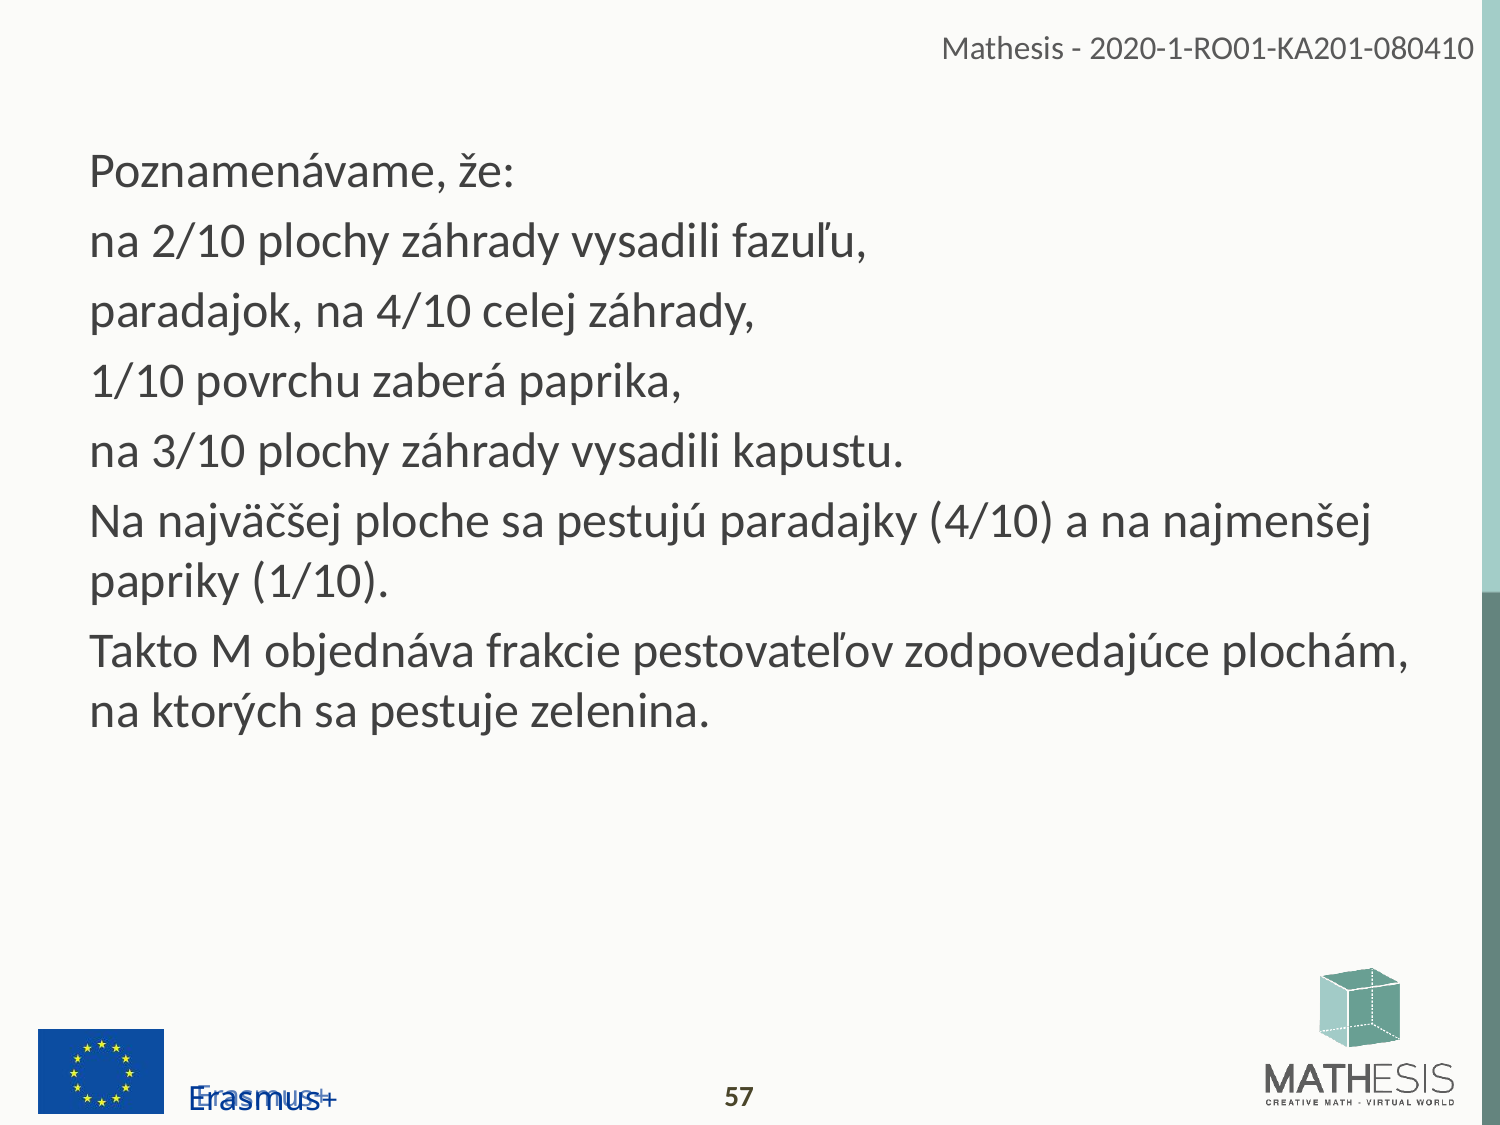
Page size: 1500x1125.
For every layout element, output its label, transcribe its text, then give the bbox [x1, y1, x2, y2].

picture [38, 1029, 164, 1114]
list Poznamenávame, že: na 2/10 plochy záhrady vysadili fazuľu, paradajok, na 4/10 celej záhrady, 1/10 povrchu zaberá paprika, na 3/10 plochy záhrady vysadili kapustu. Na najväčšej ploche sa pestujú paradajky (4/10) a na najmenšej papriky (1/10). Takto M objednáva frakcie pestovateľov zodpovedajúce plochám, na ktorých sa pestuje zelenina. [75, 130, 1425, 873]
